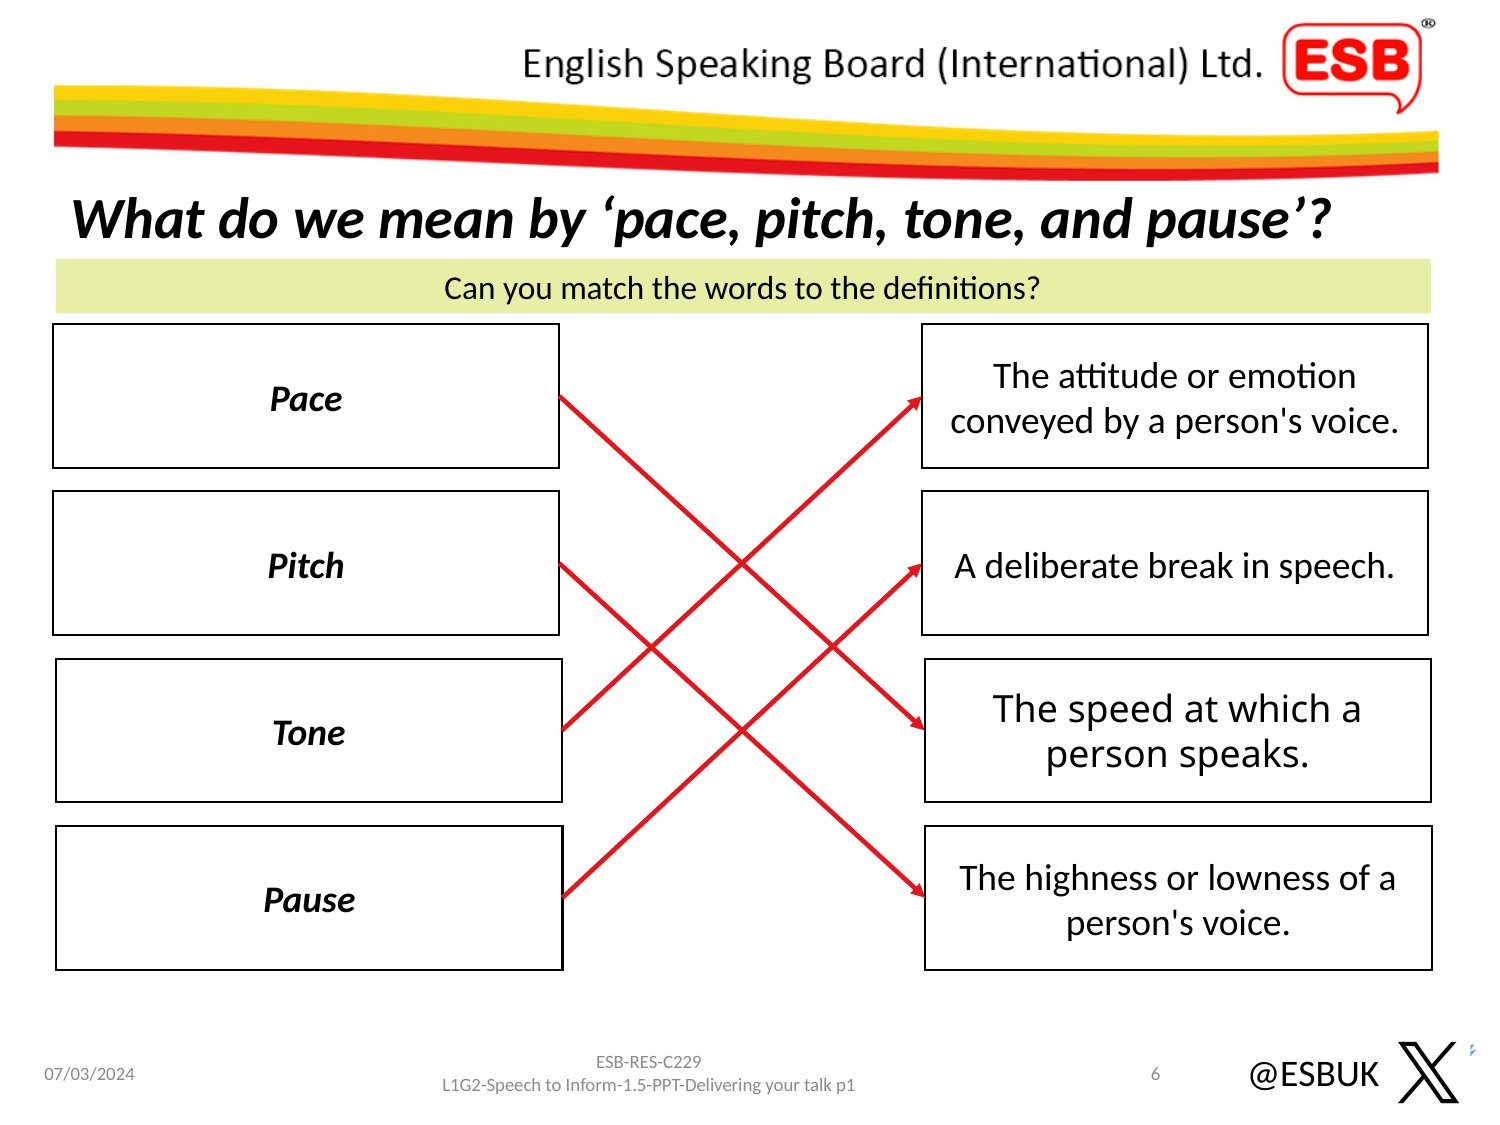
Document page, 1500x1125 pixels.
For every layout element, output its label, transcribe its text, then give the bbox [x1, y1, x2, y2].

text_box The attitude or emotion conveyed by a person's voice. [921, 323, 1429, 469]
footer ESB-RES-C229 L1G2-Speech to Inform-1.5-PPT-Delivering your talk p1 [395, 1042, 902, 1103]
text_box A deliberate break in speech. [925, 490, 1429, 636]
text_box Pace [52, 323, 560, 469]
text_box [561, 396, 923, 731]
text_box Can you match the words to the definitions? [55, 258, 1431, 314]
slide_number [29, 1042, 367, 1103]
picture [1390, 1029, 1476, 1116]
text_box The speed at which a person speaks. [926, 658, 1432, 803]
text_box The highness or lowness of a person's voice. [924, 825, 1433, 971]
text_box Pause [55, 825, 564, 971]
title What do we mean by ‘pace, pitch, tone, and pause’? [55, 160, 1450, 279]
picture [0, 0, 1500, 189]
text_box Tone [55, 658, 559, 803]
text_box Pitch [52, 490, 559, 636]
slide_number 6 [930, 1042, 1176, 1103]
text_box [562, 563, 923, 898]
